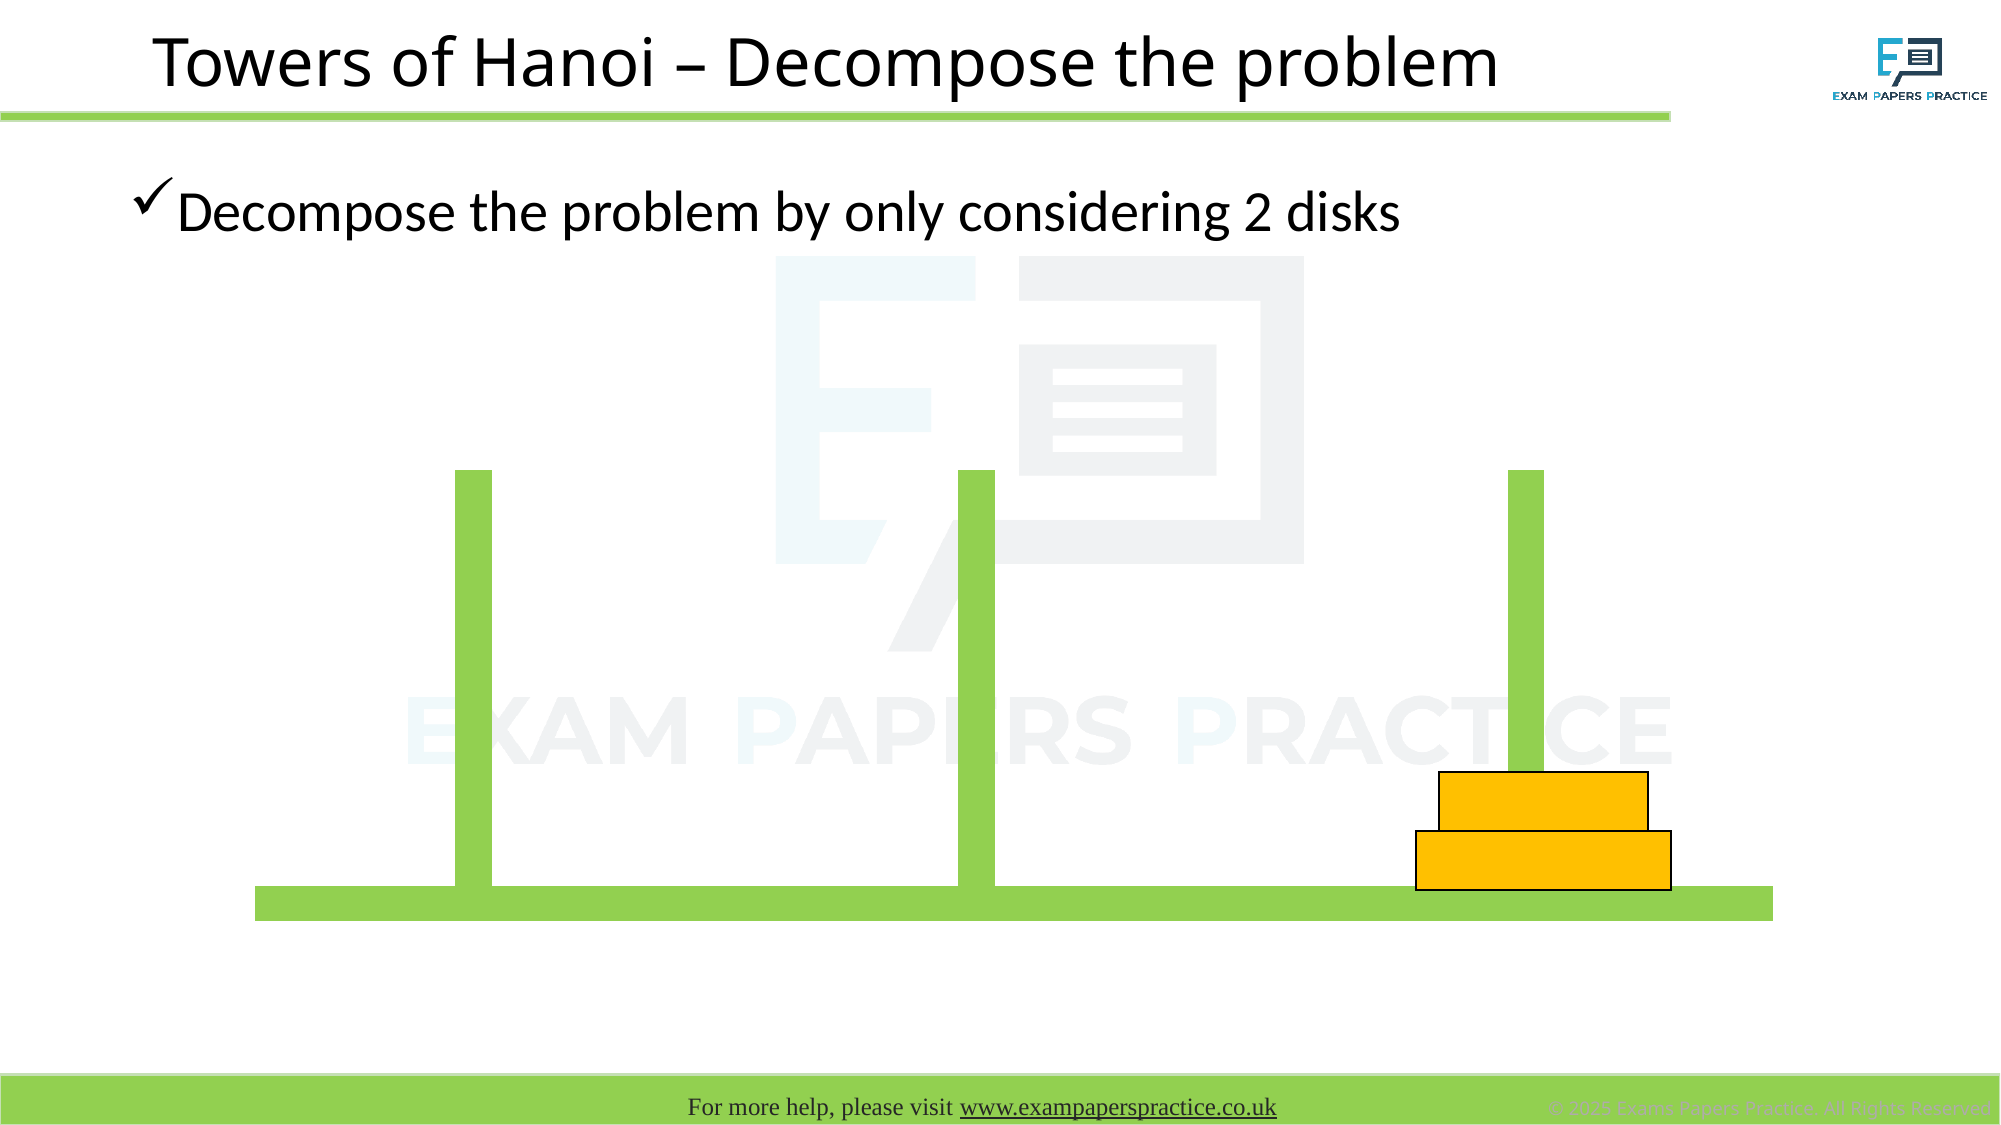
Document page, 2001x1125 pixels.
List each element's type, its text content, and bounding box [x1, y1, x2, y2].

text_box [1415, 830, 1672, 891]
text_box [255, 886, 1773, 921]
title Towers of Hanoi – Decompose the problem [137, 59, 1863, 70]
text_box [958, 470, 995, 888]
text_box [1508, 470, 1544, 771]
list Decompose the problem by only considering 2 disks [113, 173, 1839, 887]
text_box [455, 470, 492, 888]
text_box [1438, 771, 1649, 832]
